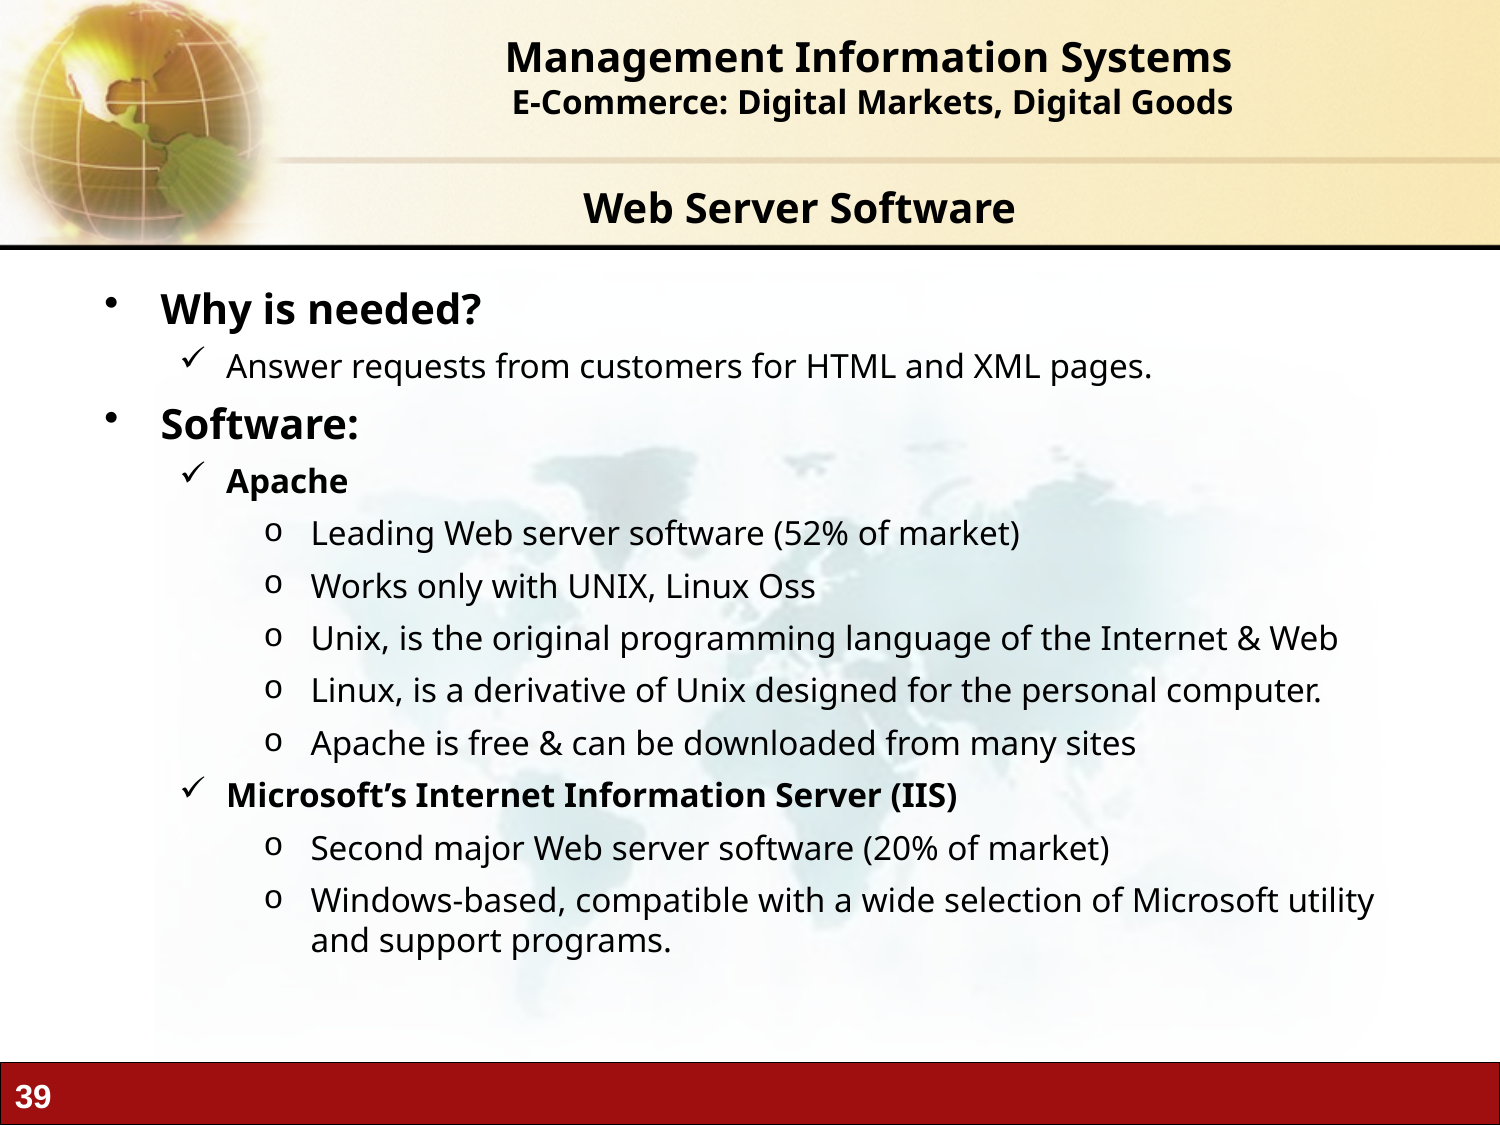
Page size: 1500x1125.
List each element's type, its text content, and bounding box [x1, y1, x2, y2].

list Why is needed? Answer requests from customers for HTML and XML pages. Software: Apache Leading Web server software (52% of market) Works only with UNIX, Linux Oss Unix, is the original programming language of the Internet & Web Linux, is a derivative of Unix designed for the personal computer. Apache is free & can be downloaded from many sites Microsoft’s Internet Information Server (IIS) Second major Web server software (20% of market) Windows-based, compatible with a wide selection of Microsoft utility and support programs. [73, 275, 1450, 1038]
text_box Management Information Systems E-Commerce: Digital Markets, Digital Goods [237, 32, 1500, 119]
picture [0, 0, 1500, 1062]
text_box Web Server Software [262, 174, 1338, 240]
